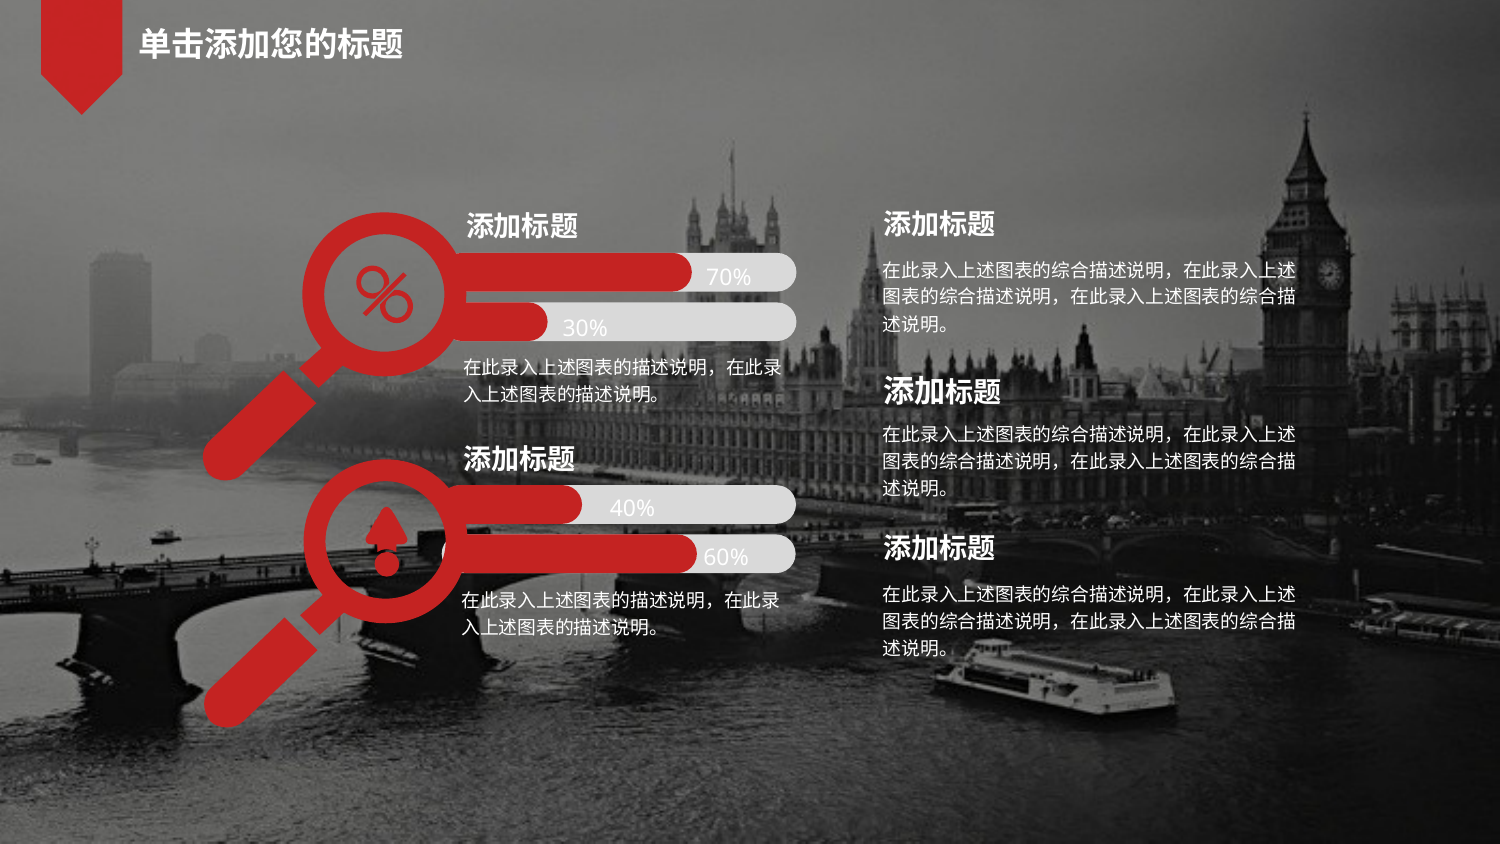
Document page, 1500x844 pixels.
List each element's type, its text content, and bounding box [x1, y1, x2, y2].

text_box 在此录入上述图表的描述说明，在此录入上述图表的描述说明。 [467, 345, 798, 411]
picture [0, 0, 1500, 844]
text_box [201, 459, 468, 730]
text_box 在此录入上述图表的综合描述说明，在此录入上述图表的综合描述说明，在此录入上述图表的综合描述说明。 [871, 412, 1317, 506]
text_box 添加标题 [872, 365, 1014, 412]
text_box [467, 249, 797, 296]
text_box 添加标题 [454, 202, 590, 248]
text_box 添加标题 [872, 524, 1007, 570]
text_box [200, 212, 467, 483]
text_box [41, 0, 438, 115]
text_box 在此录入上述图表的综合描述说明，在此录入上述图表的综合描述说明，在此录入上述图表的综合描述说明。 [871, 248, 1317, 341]
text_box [468, 529, 796, 576]
text_box 在此录入上述图表的描述说明，在此录入上述图表的描述说明。 [468, 578, 796, 644]
text_box 添加标题 [467, 436, 588, 480]
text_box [468, 480, 797, 527]
text_box 添加标题 [872, 200, 1007, 246]
text_box 在此录入上述图表的综合描述说明，在此录入上述图表的综合描述说明，在此录入上述图表的综合描述说明。 [871, 572, 1317, 665]
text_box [467, 300, 797, 347]
